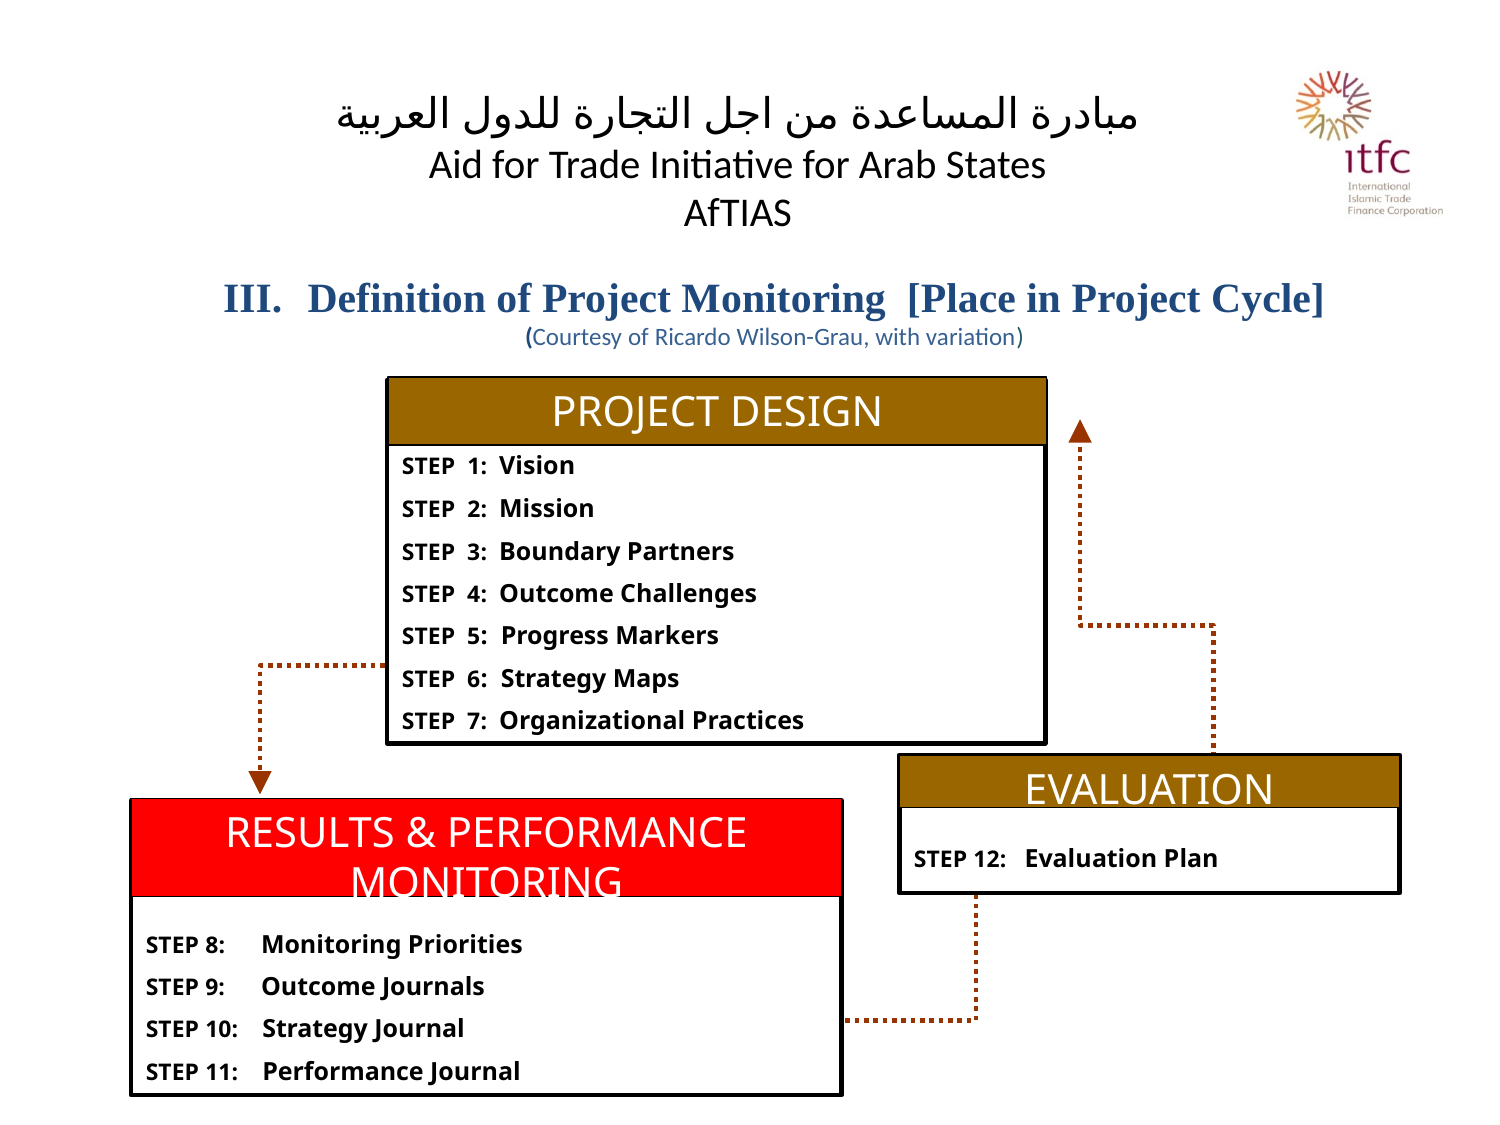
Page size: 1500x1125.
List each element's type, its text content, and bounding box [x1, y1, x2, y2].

picture [1289, 54, 1449, 229]
text_box Definition of Project Monitoring [Place in Project Cycle] (Courtesy of Ricardo Wilson-Grau, with variation) [180, 263, 1369, 326]
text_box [130, 376, 1400, 1096]
title مبادرة المساعدة من اجل التجارة للدول العربية Aid for Trade Initiative for Arab States AfTIAS [123, 78, 1353, 244]
